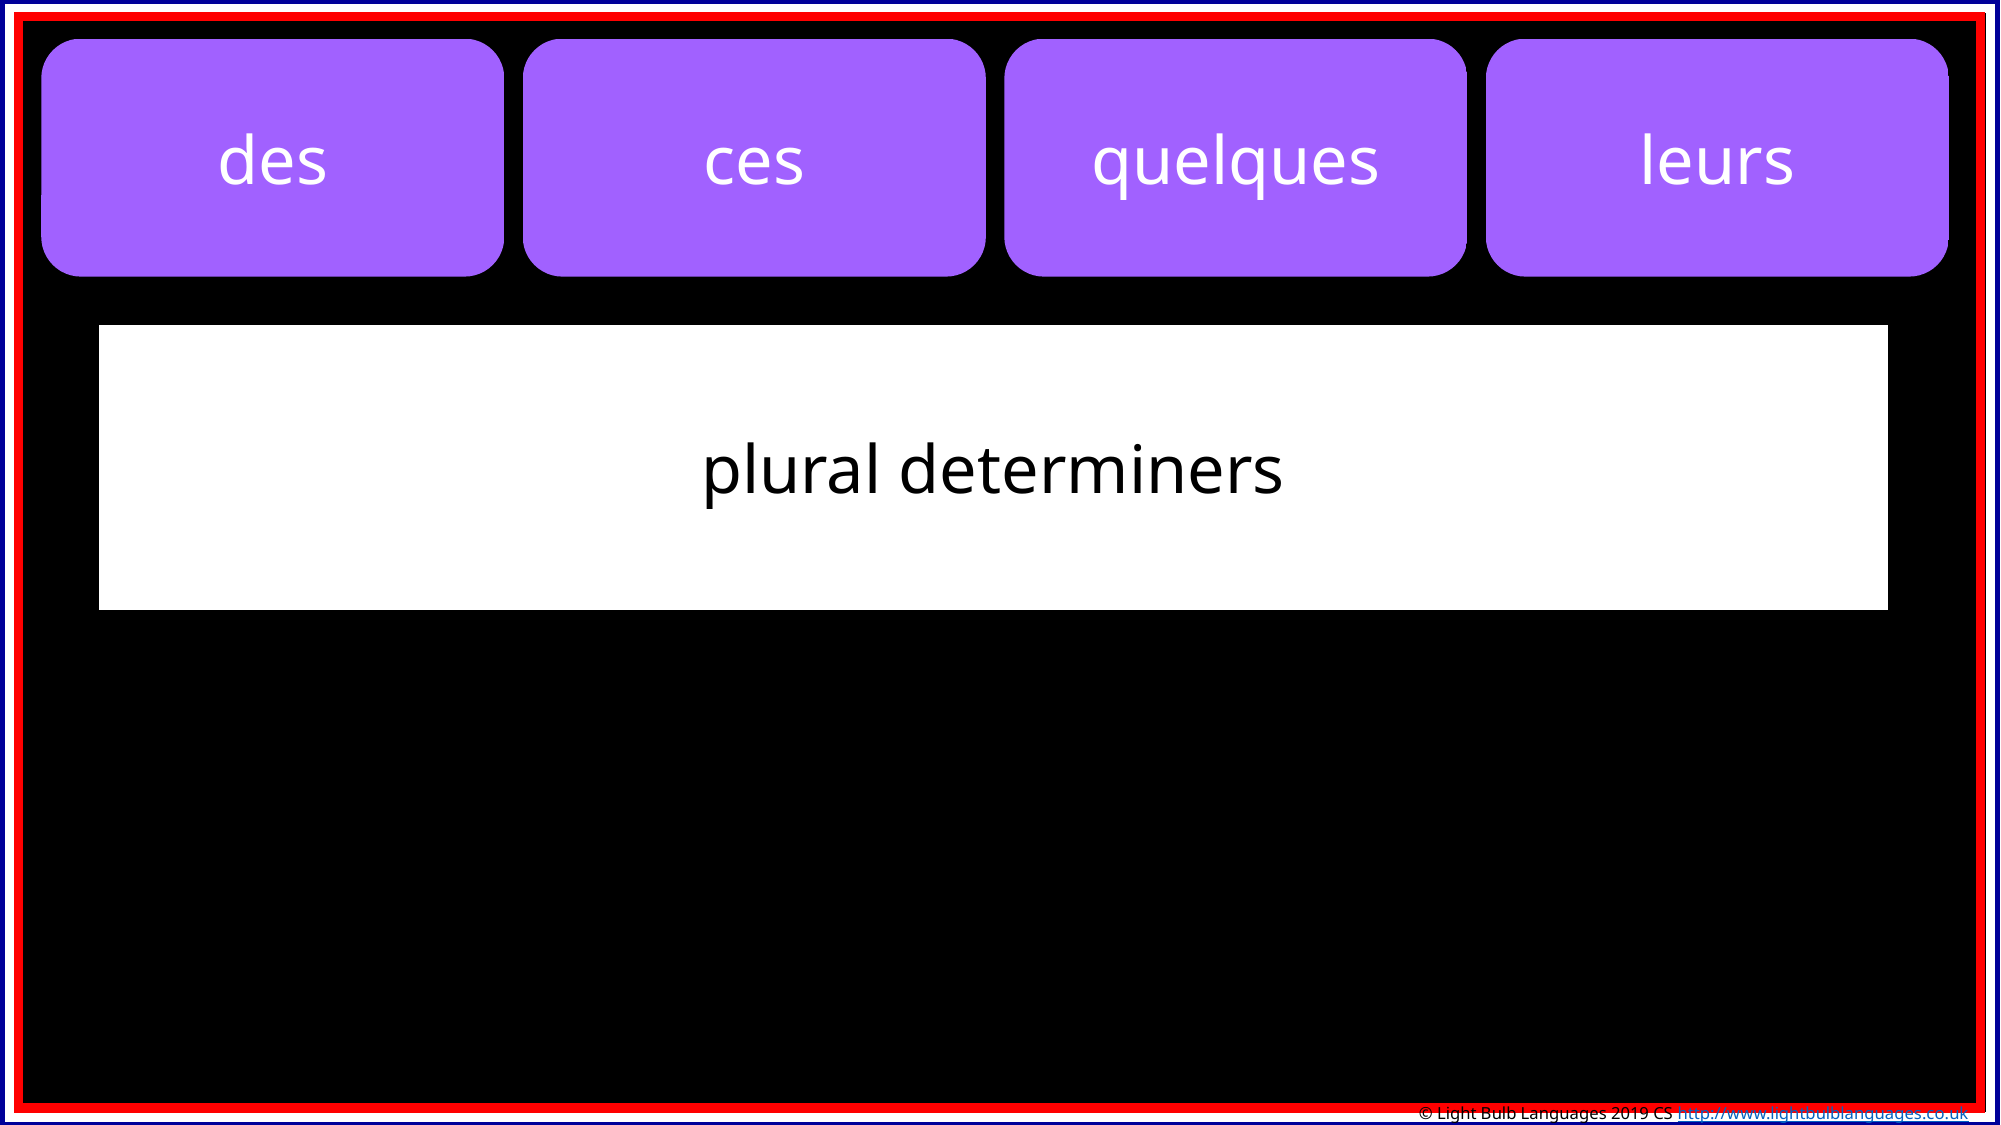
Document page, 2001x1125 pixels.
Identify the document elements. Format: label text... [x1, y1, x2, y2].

text_box ces [521, 37, 987, 278]
text_box plural determiners [99, 325, 1888, 610]
text_box leurs [1484, 37, 1950, 278]
text_box [9, 8, 1992, 1118]
text_box quelques [1003, 37, 1469, 278]
text_box [17, 15, 1982, 1109]
text_box [0, 0, 2000, 1125]
text_box © Light Bulb Languages 2019 CS http://www.lightbulblanguages.co.uk [1404, 1095, 2000, 1125]
text_box des [40, 37, 506, 278]
